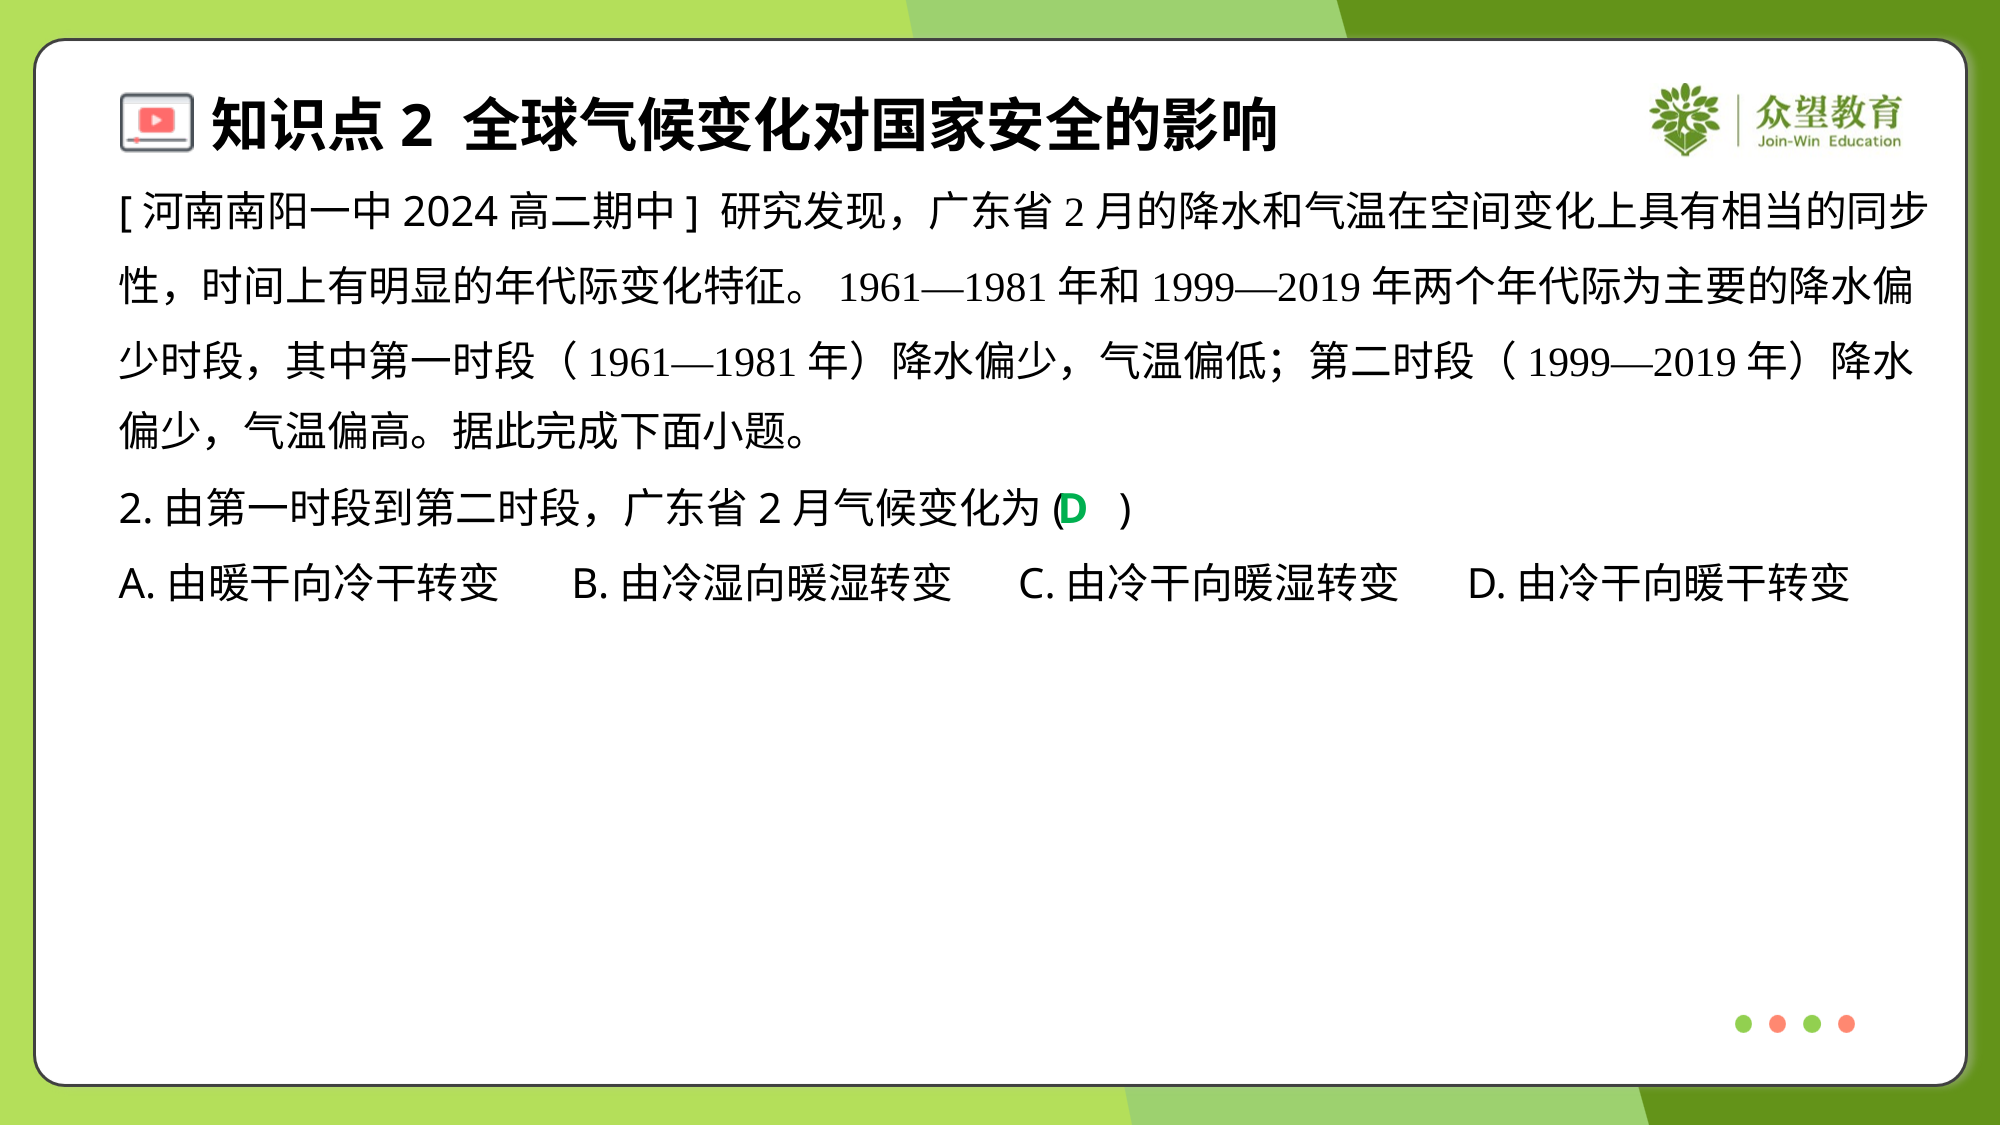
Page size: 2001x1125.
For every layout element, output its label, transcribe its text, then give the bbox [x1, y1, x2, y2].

text_box D [1041, 456, 1105, 524]
text_box A.由暖干向冷干转变 B.由冷湿向暖湿转变 C.由冷干向暖湿转变 D.由冷干向暖干转变 [118, 531, 1883, 598]
picture [0, 0, 2000, 1125]
text_box 2.由第一时段到第二时段，广东省2月气候变化为( ) [118, 456, 1041, 523]
text_box 2.由第一时段到第二时段，广东省2月气候变化为( ) [1105, 456, 1883, 523]
text_box [河南南阳一中2024高二期中] 研究发现，广东省2月的降水和气温在空间变化上具有相当的同步 性，时间上有明显的年代际变化特征。1961—1981年和1999—2019年两个年代际为主要的降水偏 少时段，其中第一时段（1961—1981年）降水偏少，气温偏低；第二时段（1999—2019年）降水 偏少，气温偏高。据此完成下面小题。 [118, 159, 1883, 448]
